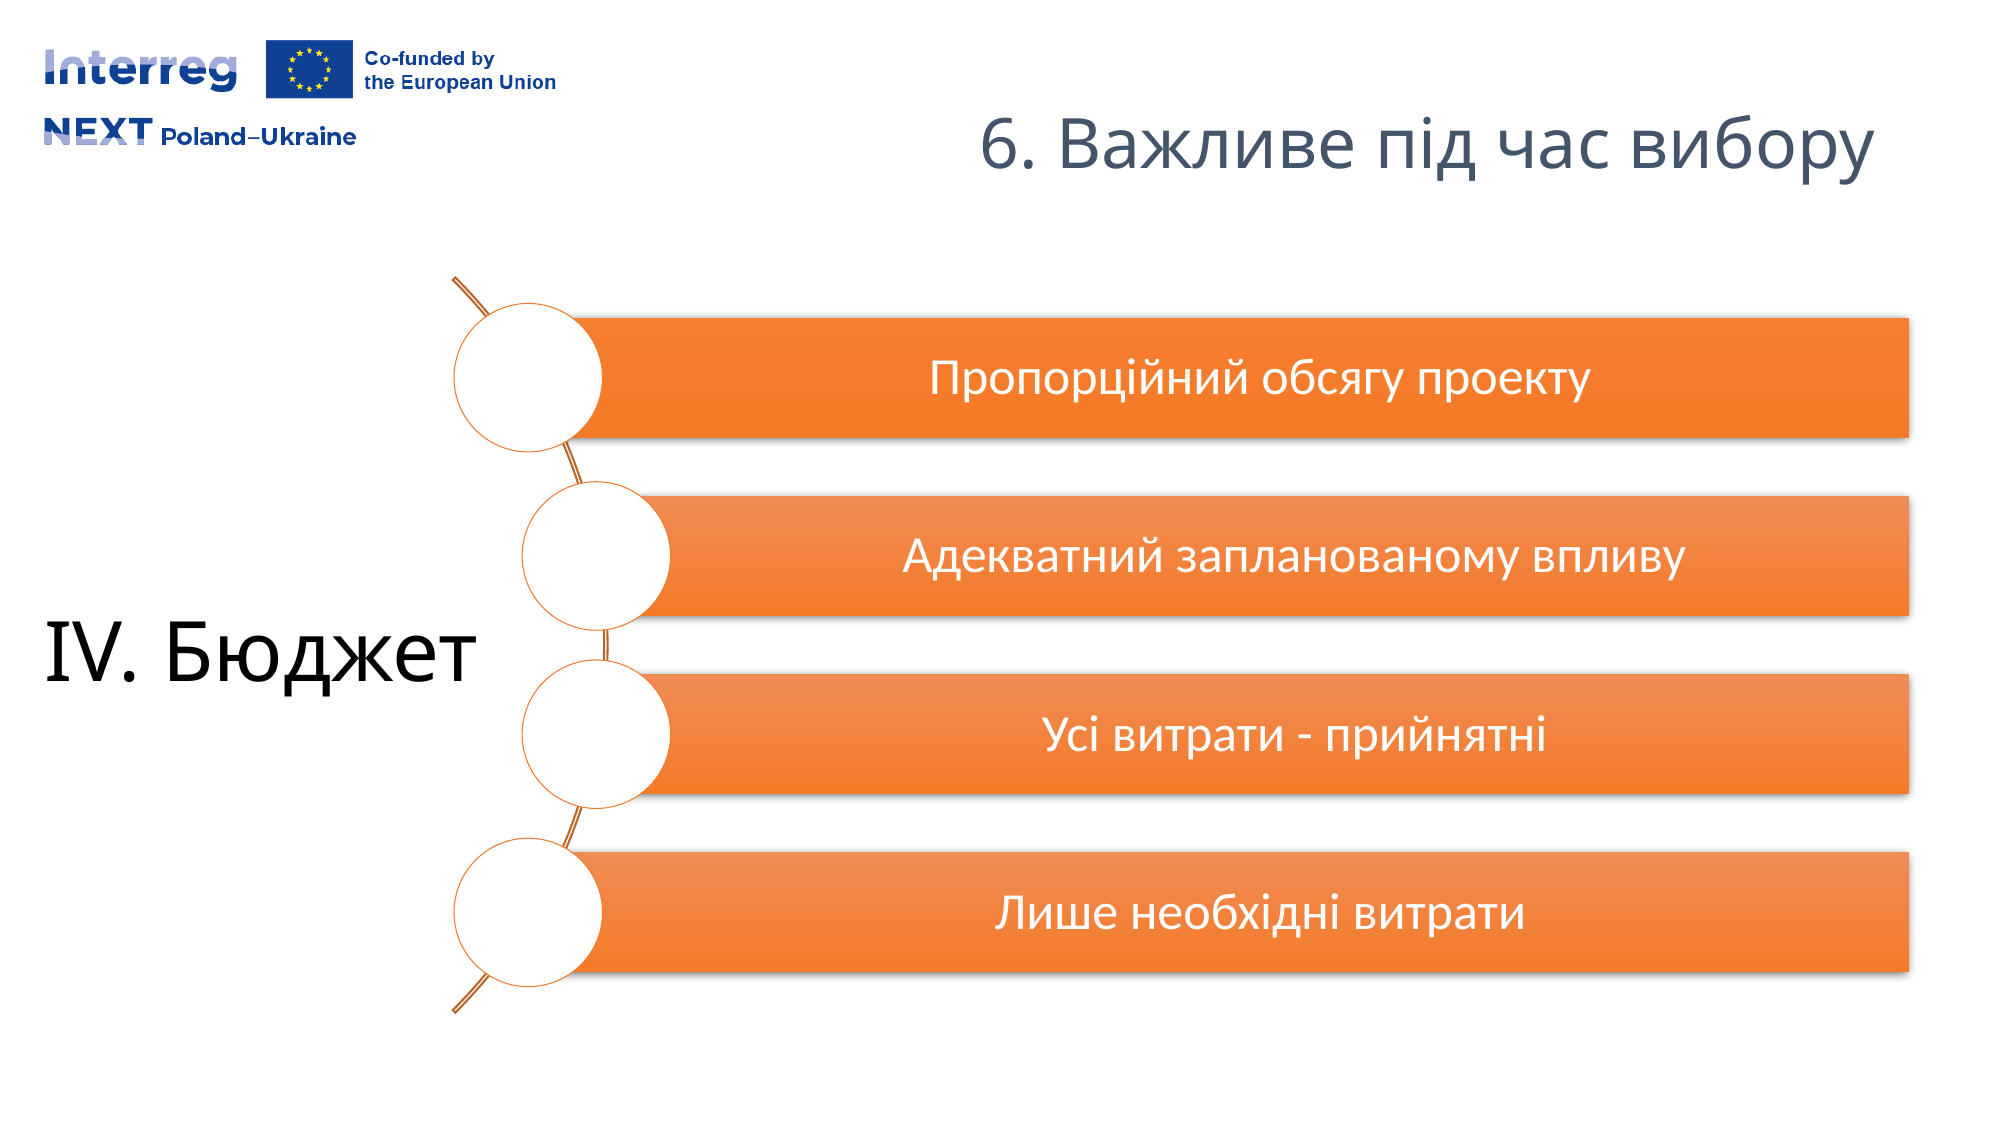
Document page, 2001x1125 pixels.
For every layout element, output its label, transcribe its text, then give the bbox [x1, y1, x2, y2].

subtitle Lublin, 6 października 2022 [275, 895, 1775, 1125]
text_box IV. Бюджет [29, 359, 441, 708]
picture [24, 16, 575, 178]
text_box 6. Важливе під час вибору [935, 59, 1920, 191]
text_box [441, 258, 1920, 1032]
